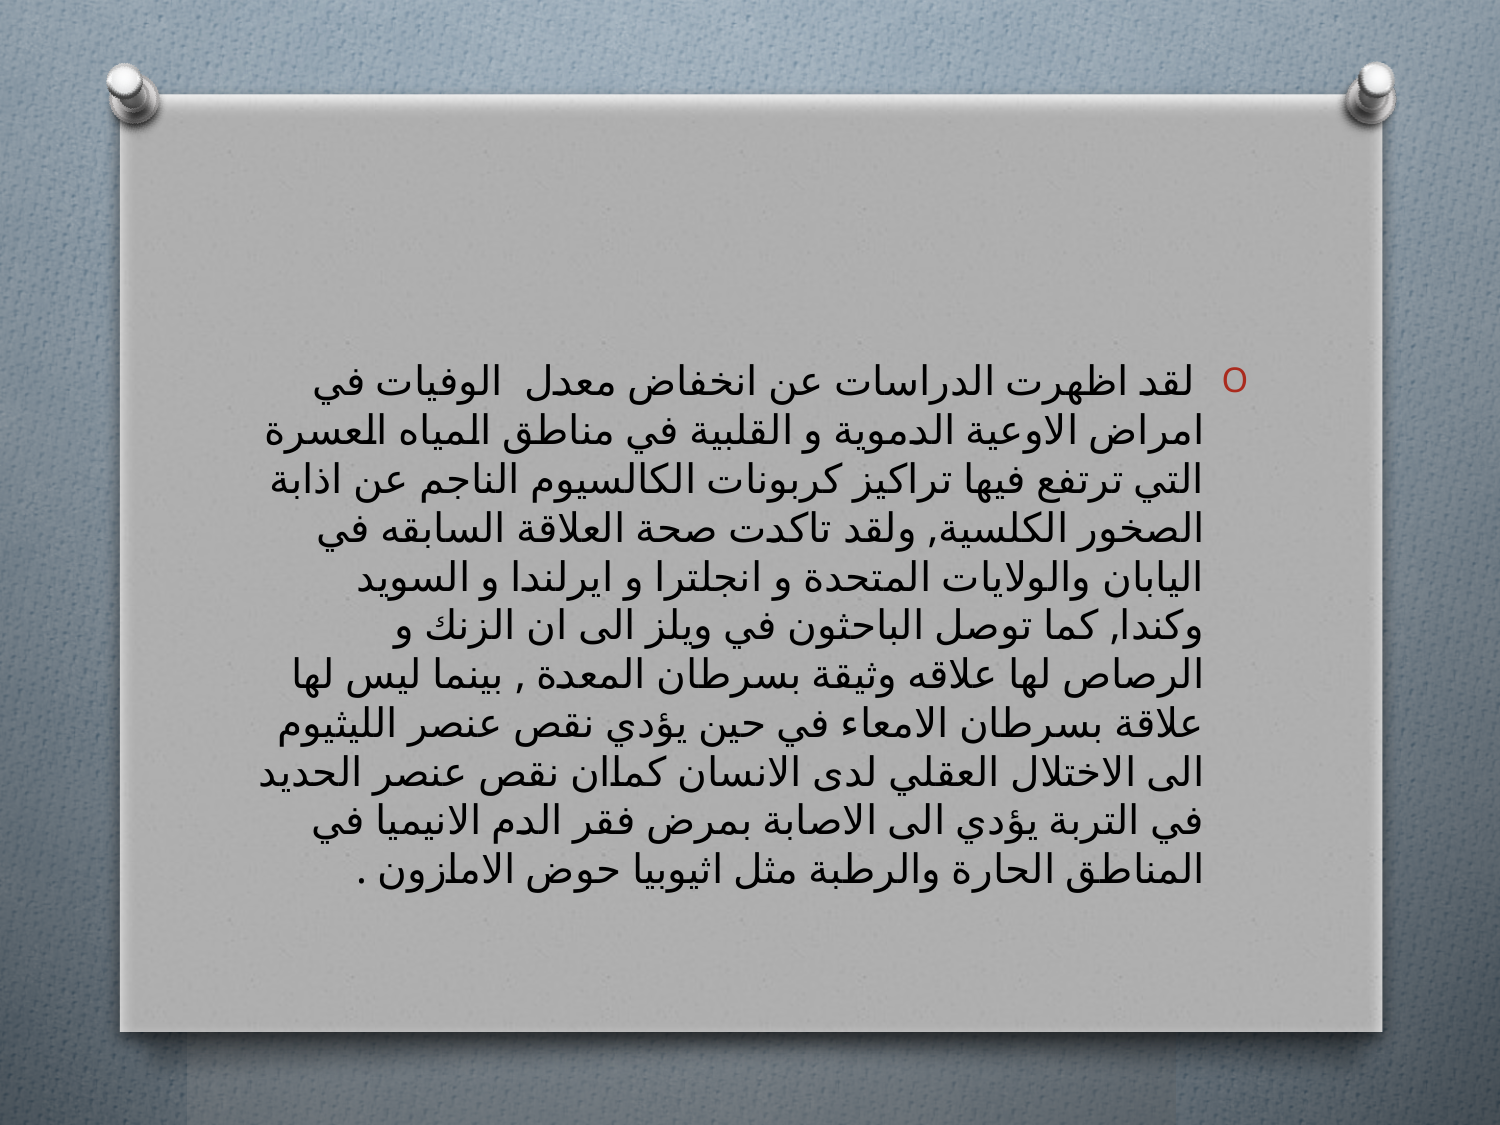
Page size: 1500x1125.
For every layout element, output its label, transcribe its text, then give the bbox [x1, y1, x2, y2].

list لقد اظهرت الدراسات عن انخفاض معدل الوفيات في امراض الاوعية الدموية و القلبية في مناطق المياه العسرة التي ترتفع فيها تراكيز كربونات الكالسيوم الناجم عن اذابة الصخور الكلسية, ولقد تاكدت صحة العلاقة السابقه في اليابان والولايات المتحدة و انجلترا و ايرلندا و السويد وكندا, كما توصل الباحثون في ويلز الى ان الزنك و الرصاص لها علاقه وثيقة بسرطان المعدة , بينما ليس لها علاقة بسرطان الامعاء في حين يؤدي نقص عنصر الليثيوم الى الاختلال العقلي لدى الانسان كماان نقص عنصر الحديد في التربة يؤدي الى الاصابة بمرض فقر الدم الانيميا في المناطق الحارة والرطبة مثل اثيوبيا حوض الامازون . [240, 347, 1257, 939]
picture [75, 29, 198, 153]
picture [1317, 35, 1439, 156]
